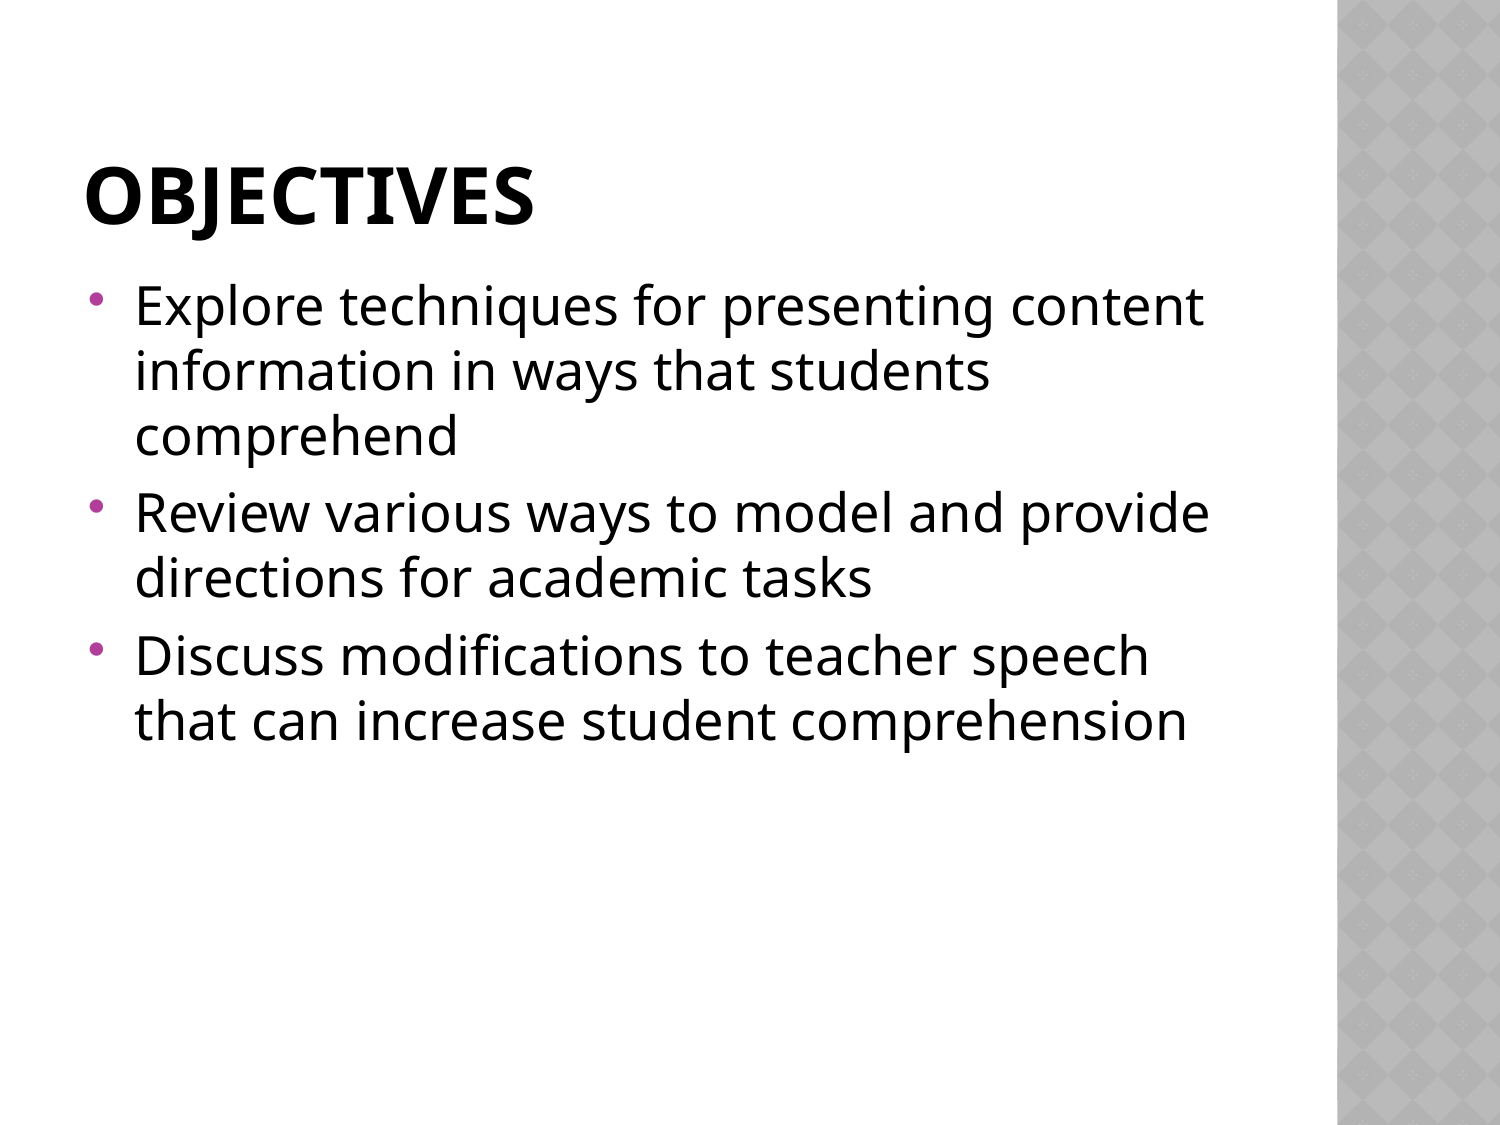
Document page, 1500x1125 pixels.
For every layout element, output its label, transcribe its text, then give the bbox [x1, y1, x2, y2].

list Explore techniques for presenting content information in ways that students comprehend Review various ways to model and provide directions for academic tasks Discuss modifications to teacher speech that can increase student comprehension [75, 264, 1263, 1059]
title Objectives [75, 52, 1263, 240]
